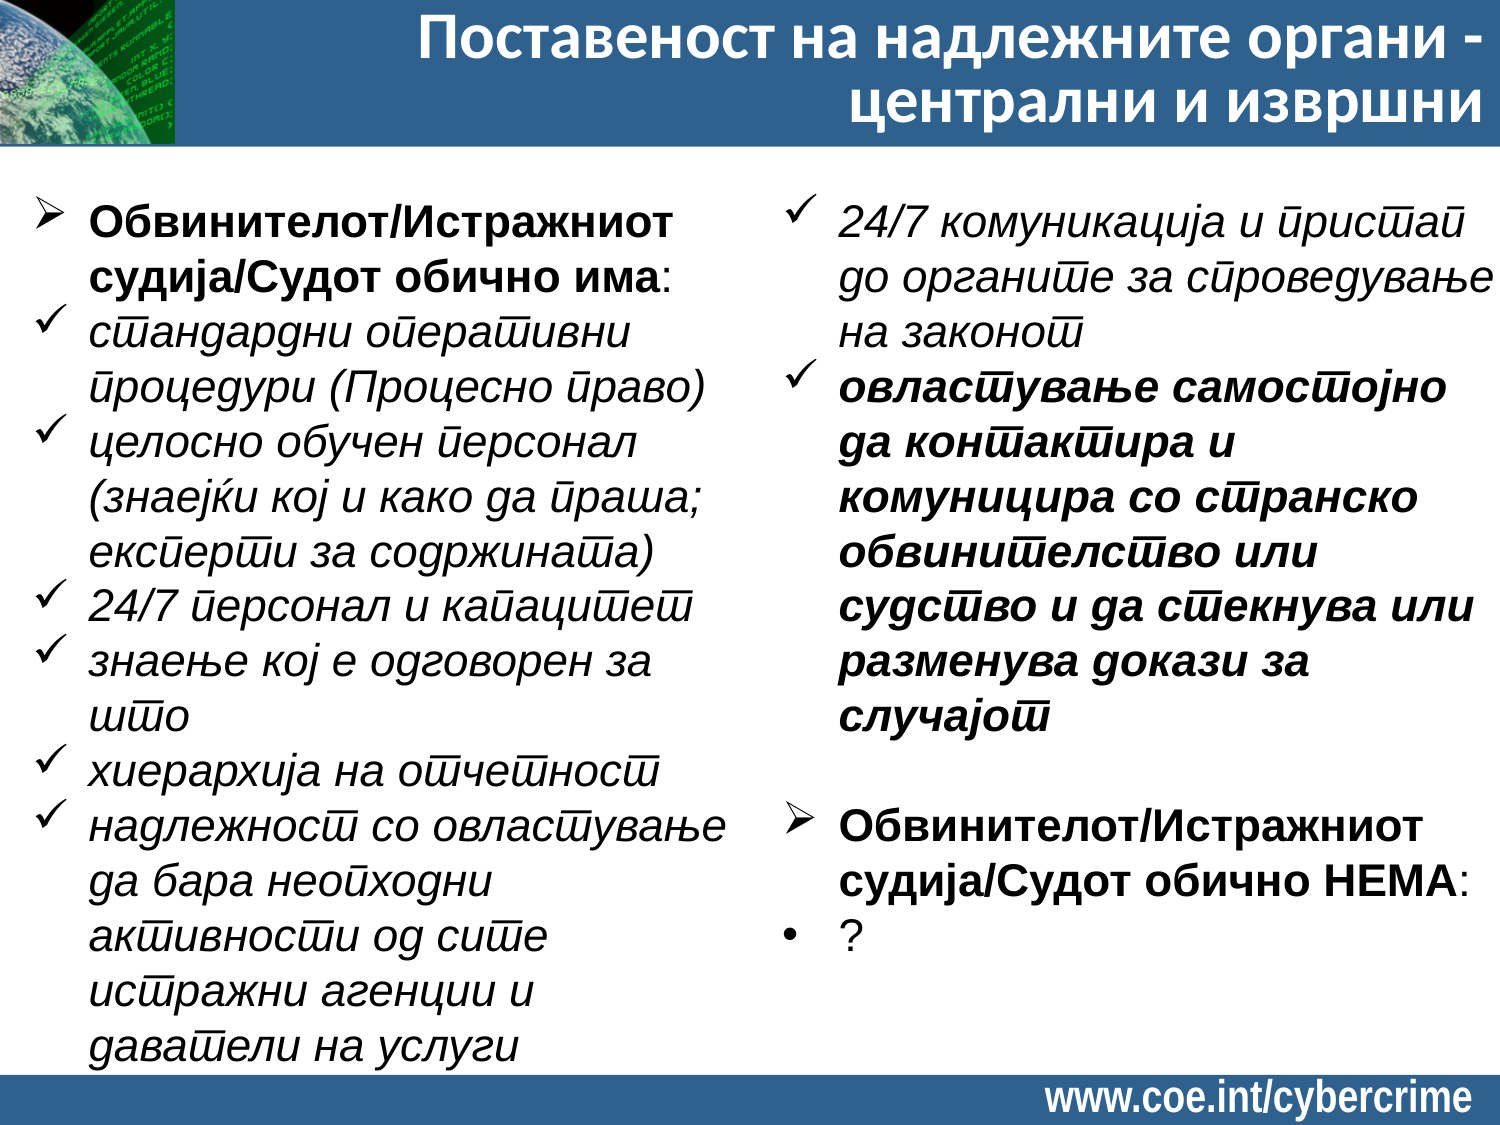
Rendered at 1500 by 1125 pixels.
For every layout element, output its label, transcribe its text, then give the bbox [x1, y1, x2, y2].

picture [0, 0, 175, 144]
text_box [0, 1073, 1030, 1125]
text_box Поставеност на надлежните органи - централни и извршни [177, 0, 1500, 149]
text_box www.coe.int/cybercrime [1030, 1059, 1500, 1125]
text_box 24/7 комуникација и пристап до органите за спроведување на законот овластување самостојно да контактира и комуницира со странско обвинителство или судство и да стекнува или разменува докази за случајот Обвинителот/Истражниот судија/Судот обично НЕМА: ? [767, 183, 1500, 969]
text_box Обвинителот/Истражниот судија/Судот обично има: стандардни оперативни процедури (Процесно право) целосно обучен персонал (знаејќи кој и како да праша; експерти за содржината) 24/7 персонал и капацитет знаење кој е одговорен за што хиерархија на отчетност надлежност со овластување да бара неопходни активности од сите истражни агенции и даватели на услуги [17, 183, 768, 1079]
